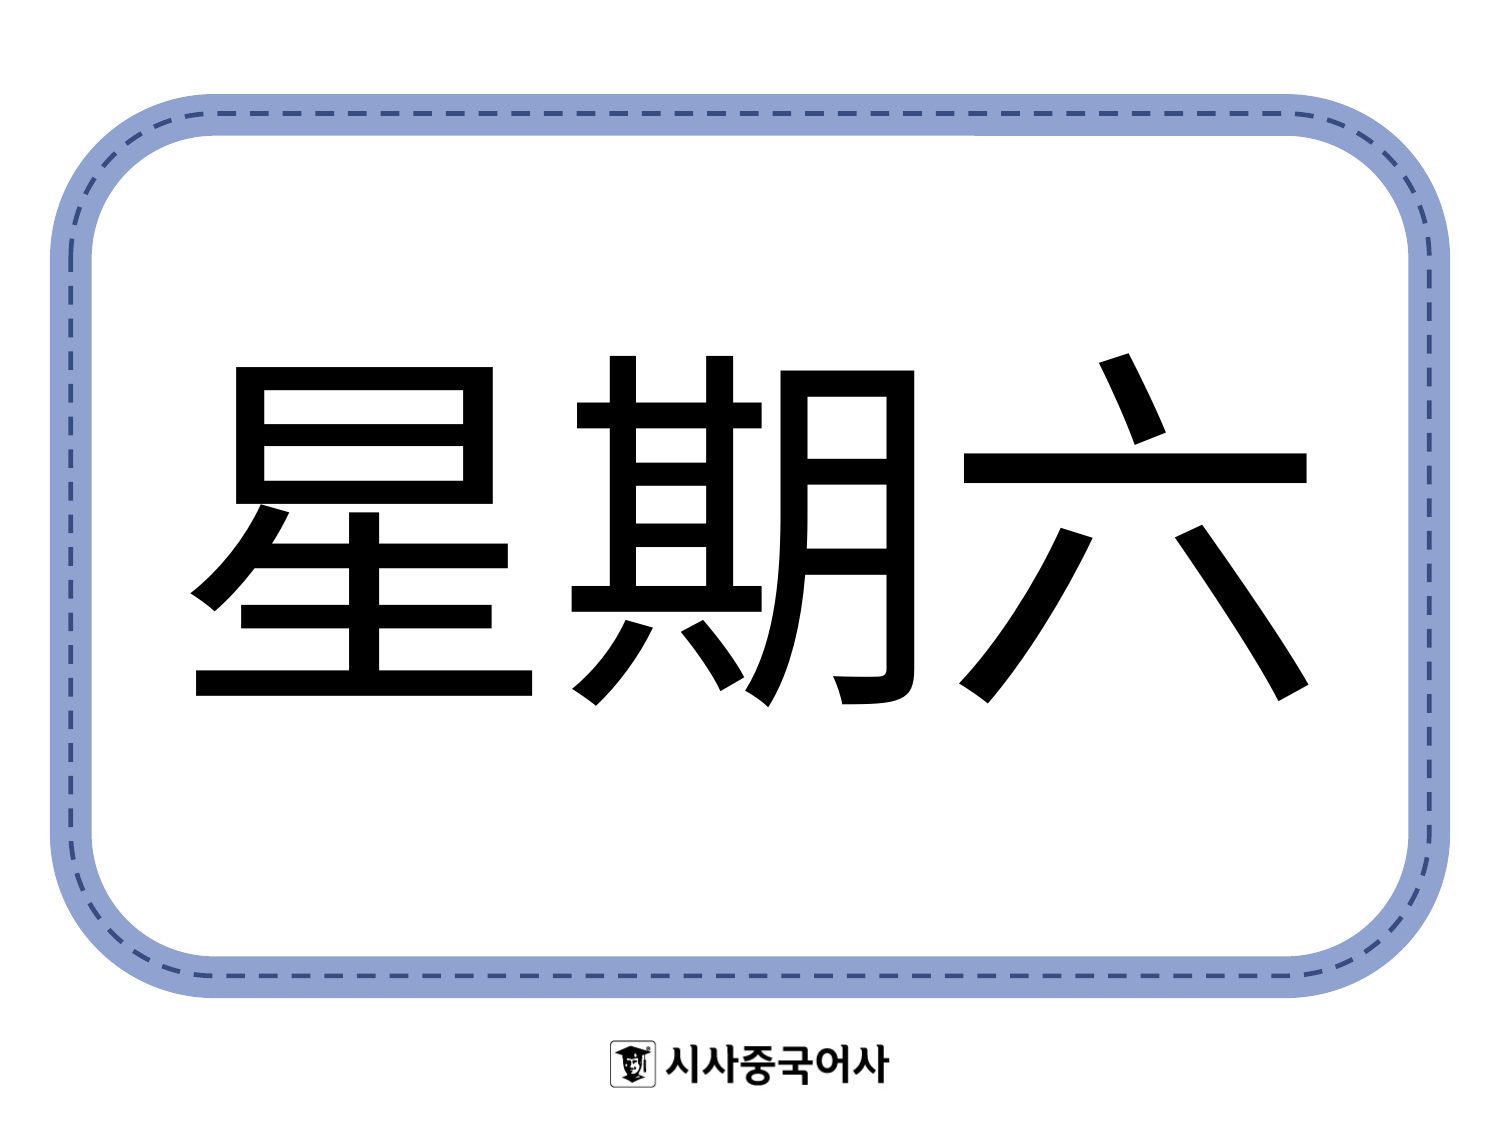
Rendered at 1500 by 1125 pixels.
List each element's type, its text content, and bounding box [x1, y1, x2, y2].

picture [602, 1034, 898, 1094]
text_box 星期六 [145, 189, 1354, 853]
